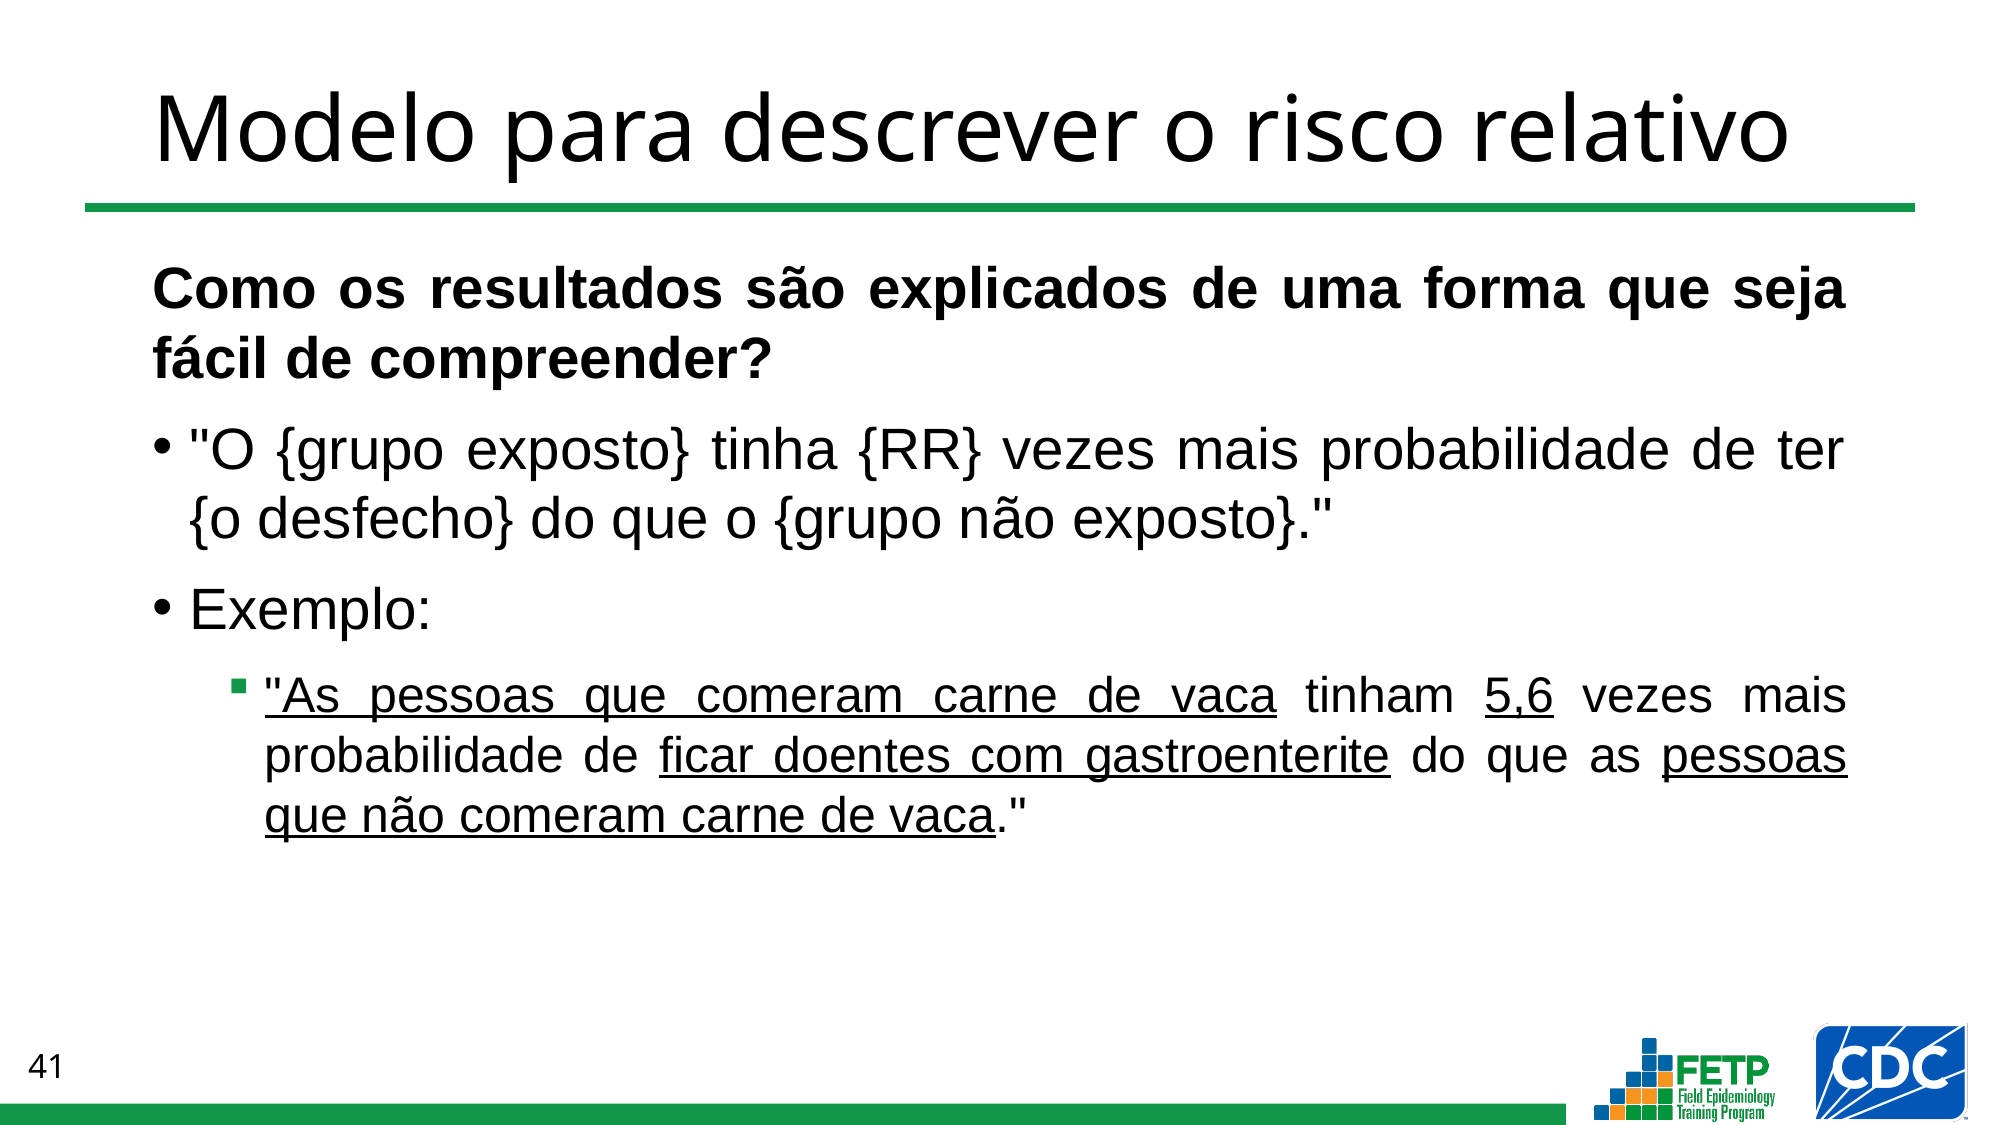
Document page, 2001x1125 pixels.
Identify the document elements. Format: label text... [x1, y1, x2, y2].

list Como os resultados são explicados de uma forma que seja fácil de compreender? "O {grupo exposto} tinha {RR} vezes mais probabilidade de ter {o desfecho} do que o {grupo não exposto}." Exemplo: "As pessoas que comeram carne de vaca tinham 5,6 vezes mais probabilidade de ficar doentes com gastroenterite do que as pessoas que não comeram carne de vaca." [137, 242, 1863, 1004]
picture [1813, 1023, 1968, 1122]
title Modelo para descrever o risco relativo [137, 75, 1863, 207]
picture [1594, 1038, 1775, 1122]
